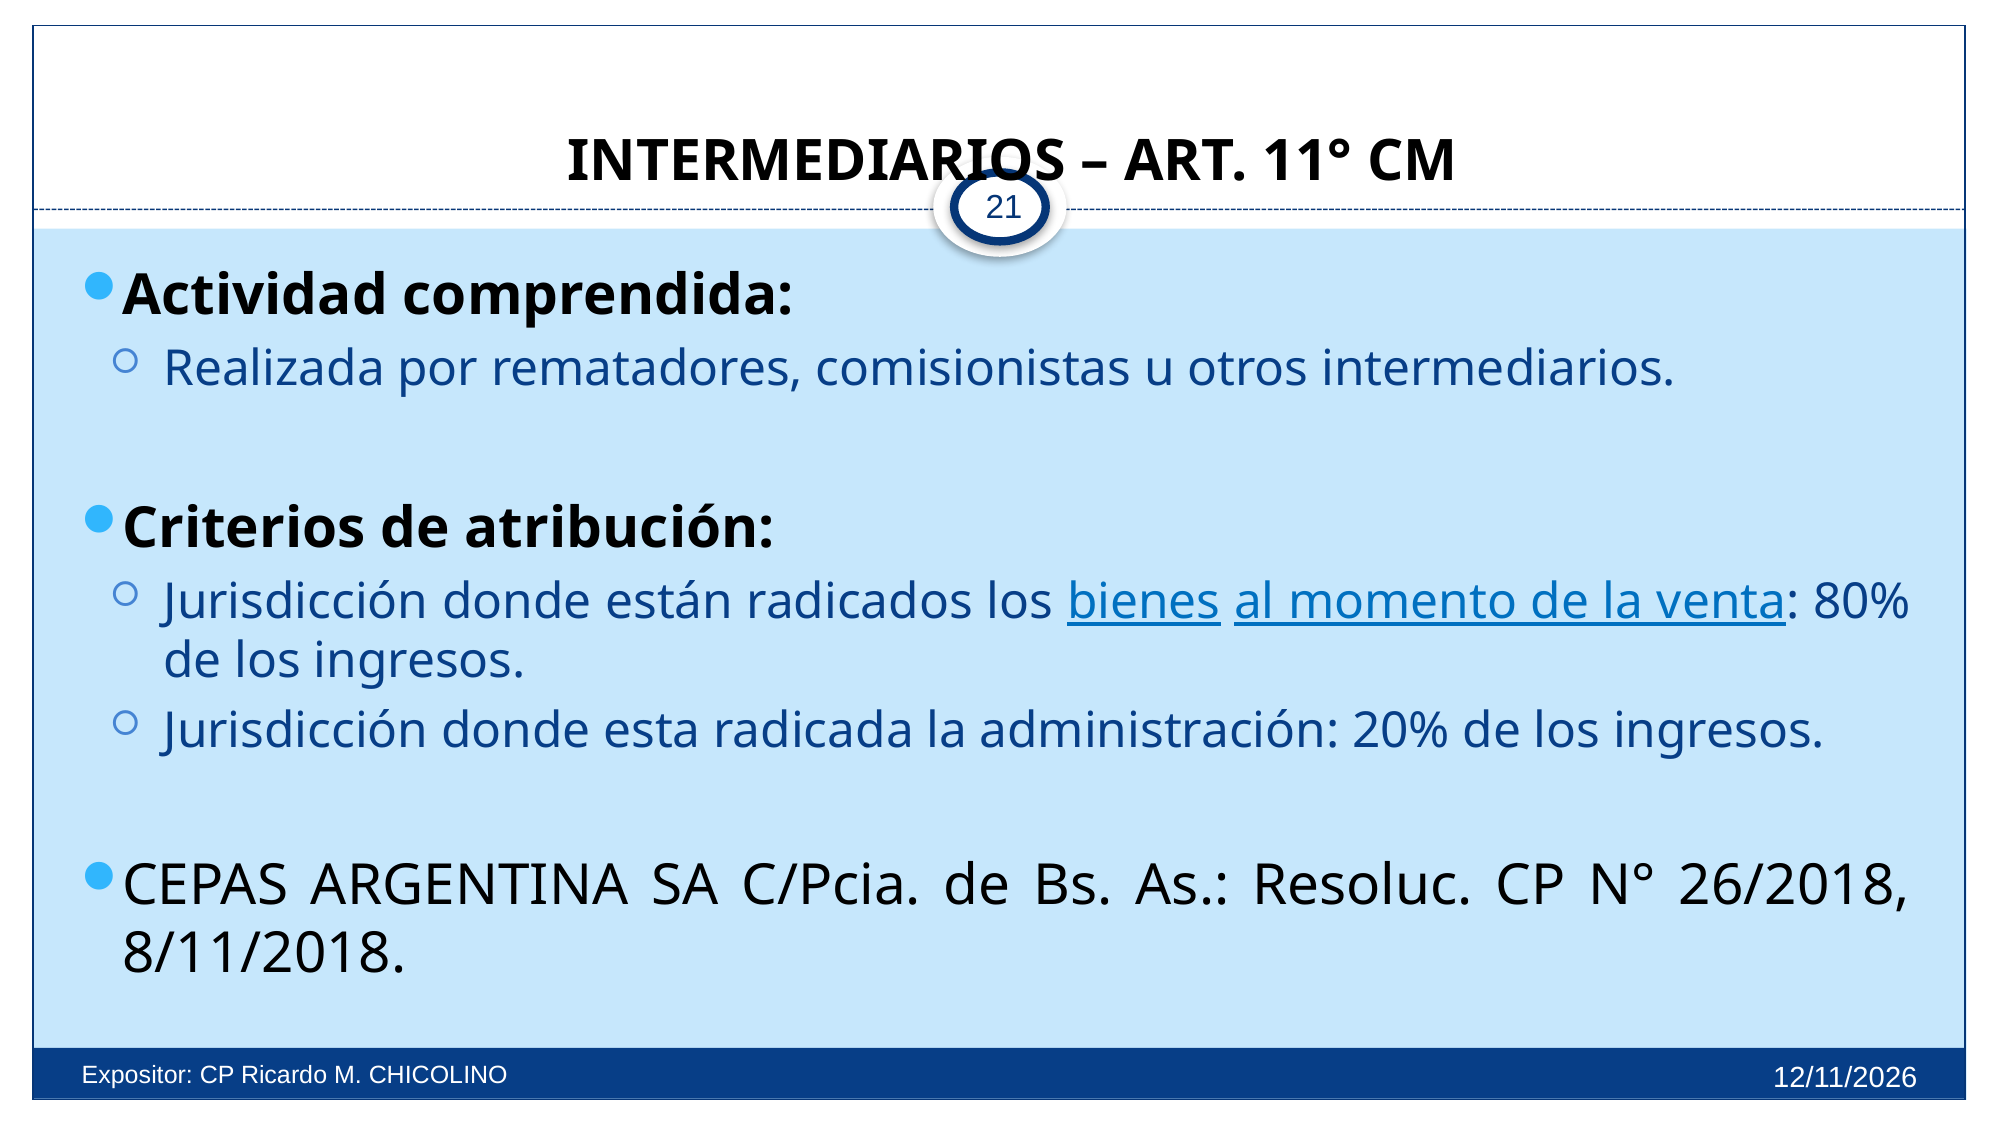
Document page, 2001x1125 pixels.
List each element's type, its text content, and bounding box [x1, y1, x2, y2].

list Actividad comprendida: Realizada por rematadores, comisionistas u otros intermediarios. Criterios de atribución: Jurisdicción donde están radicados los bienes al momento de la venta: 80% de los ingresos. Jurisdicción donde esta radicada la administración: 20% de los ingresos. CEPAS ARGENTINA SA C/Pcia. de Bs. As.: Resoluc. CP N° 26/2018, 8/11/2018. [66, 250, 1926, 1001]
footer Expositor: CP Ricardo M. CHICOLINO [66, 1051, 850, 1112]
slide_number 21 [954, 168, 1055, 241]
title INTERMEDIARIOS – ART. 11° CM [329, 115, 1697, 200]
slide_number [1266, 1050, 1933, 1111]
